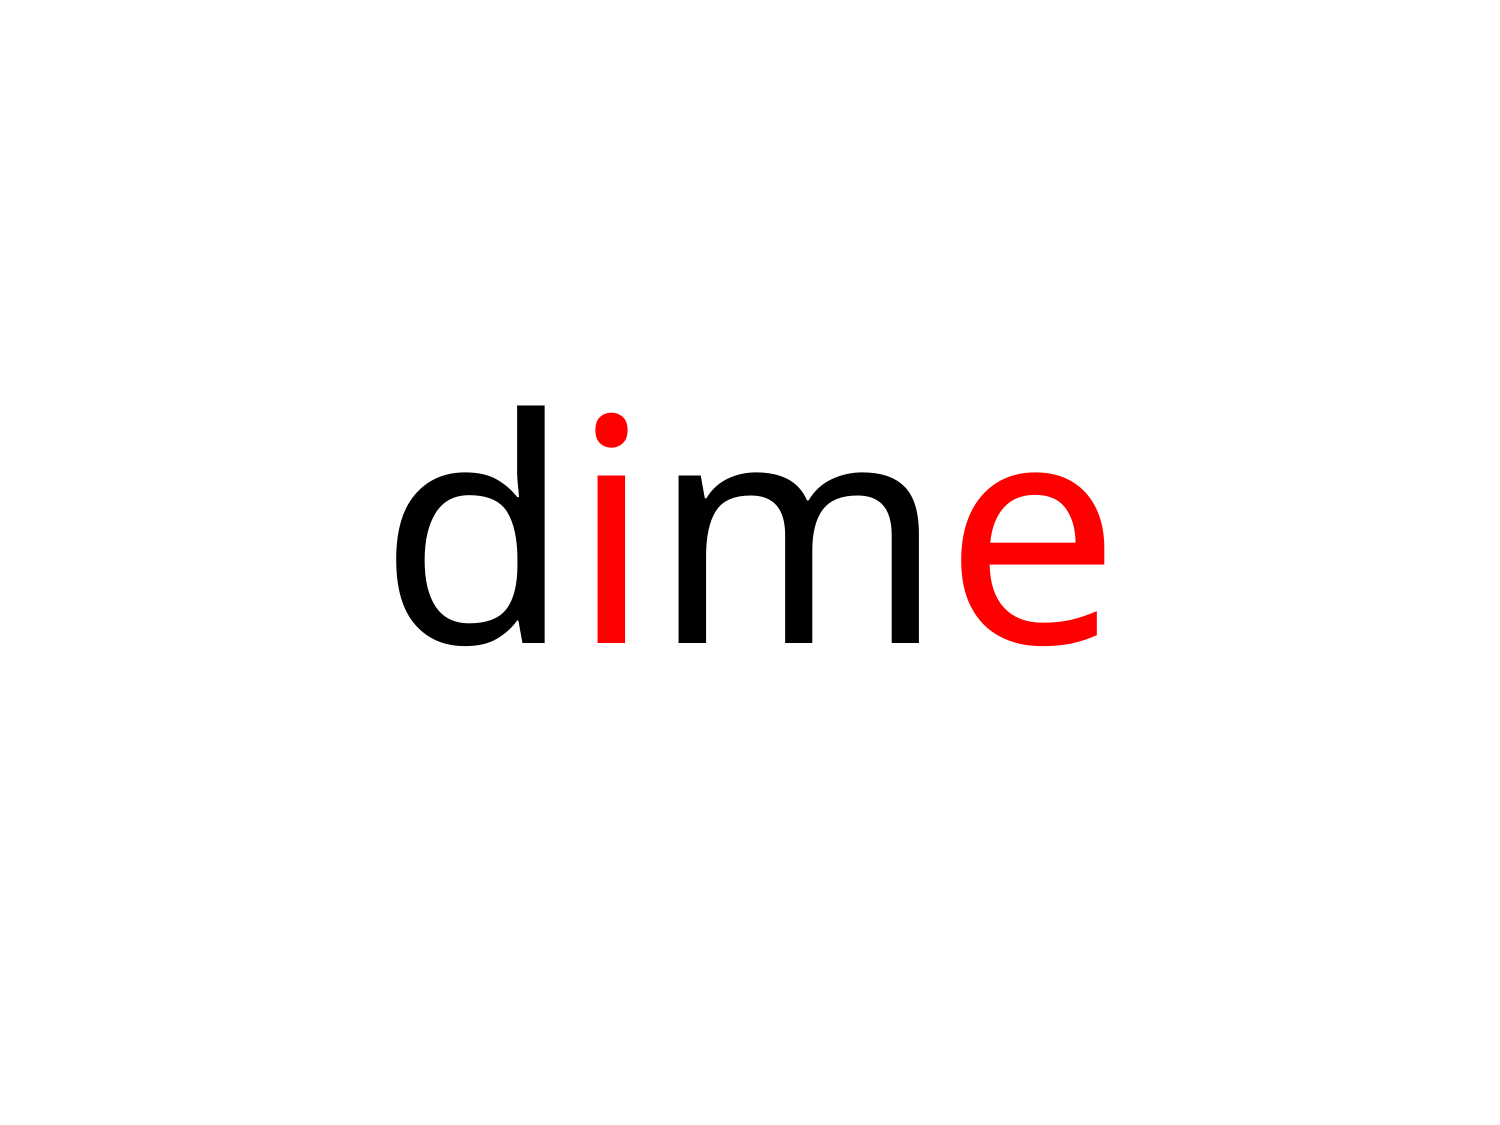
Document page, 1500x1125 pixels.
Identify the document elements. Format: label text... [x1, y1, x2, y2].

title dime [75, 425, 1425, 613]
